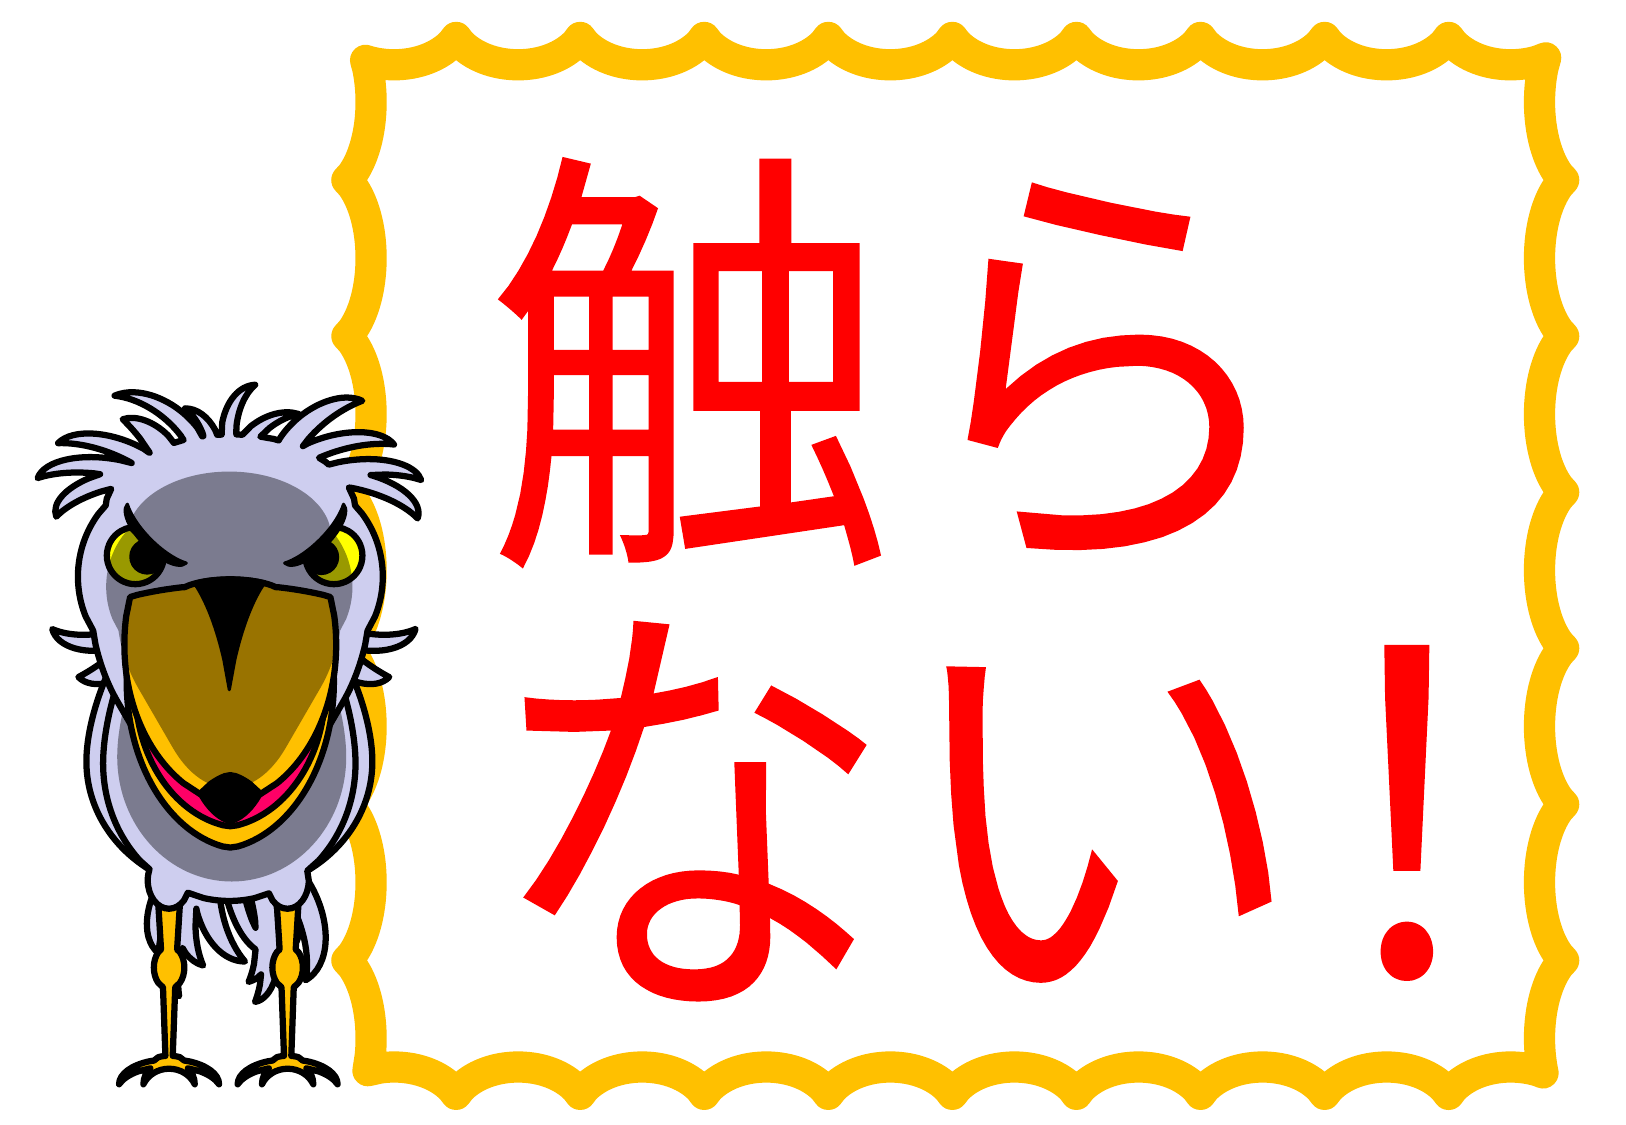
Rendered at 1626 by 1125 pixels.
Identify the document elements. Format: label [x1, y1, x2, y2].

text_box [345, 35, 1566, 1097]
text_box [37, 384, 422, 1085]
